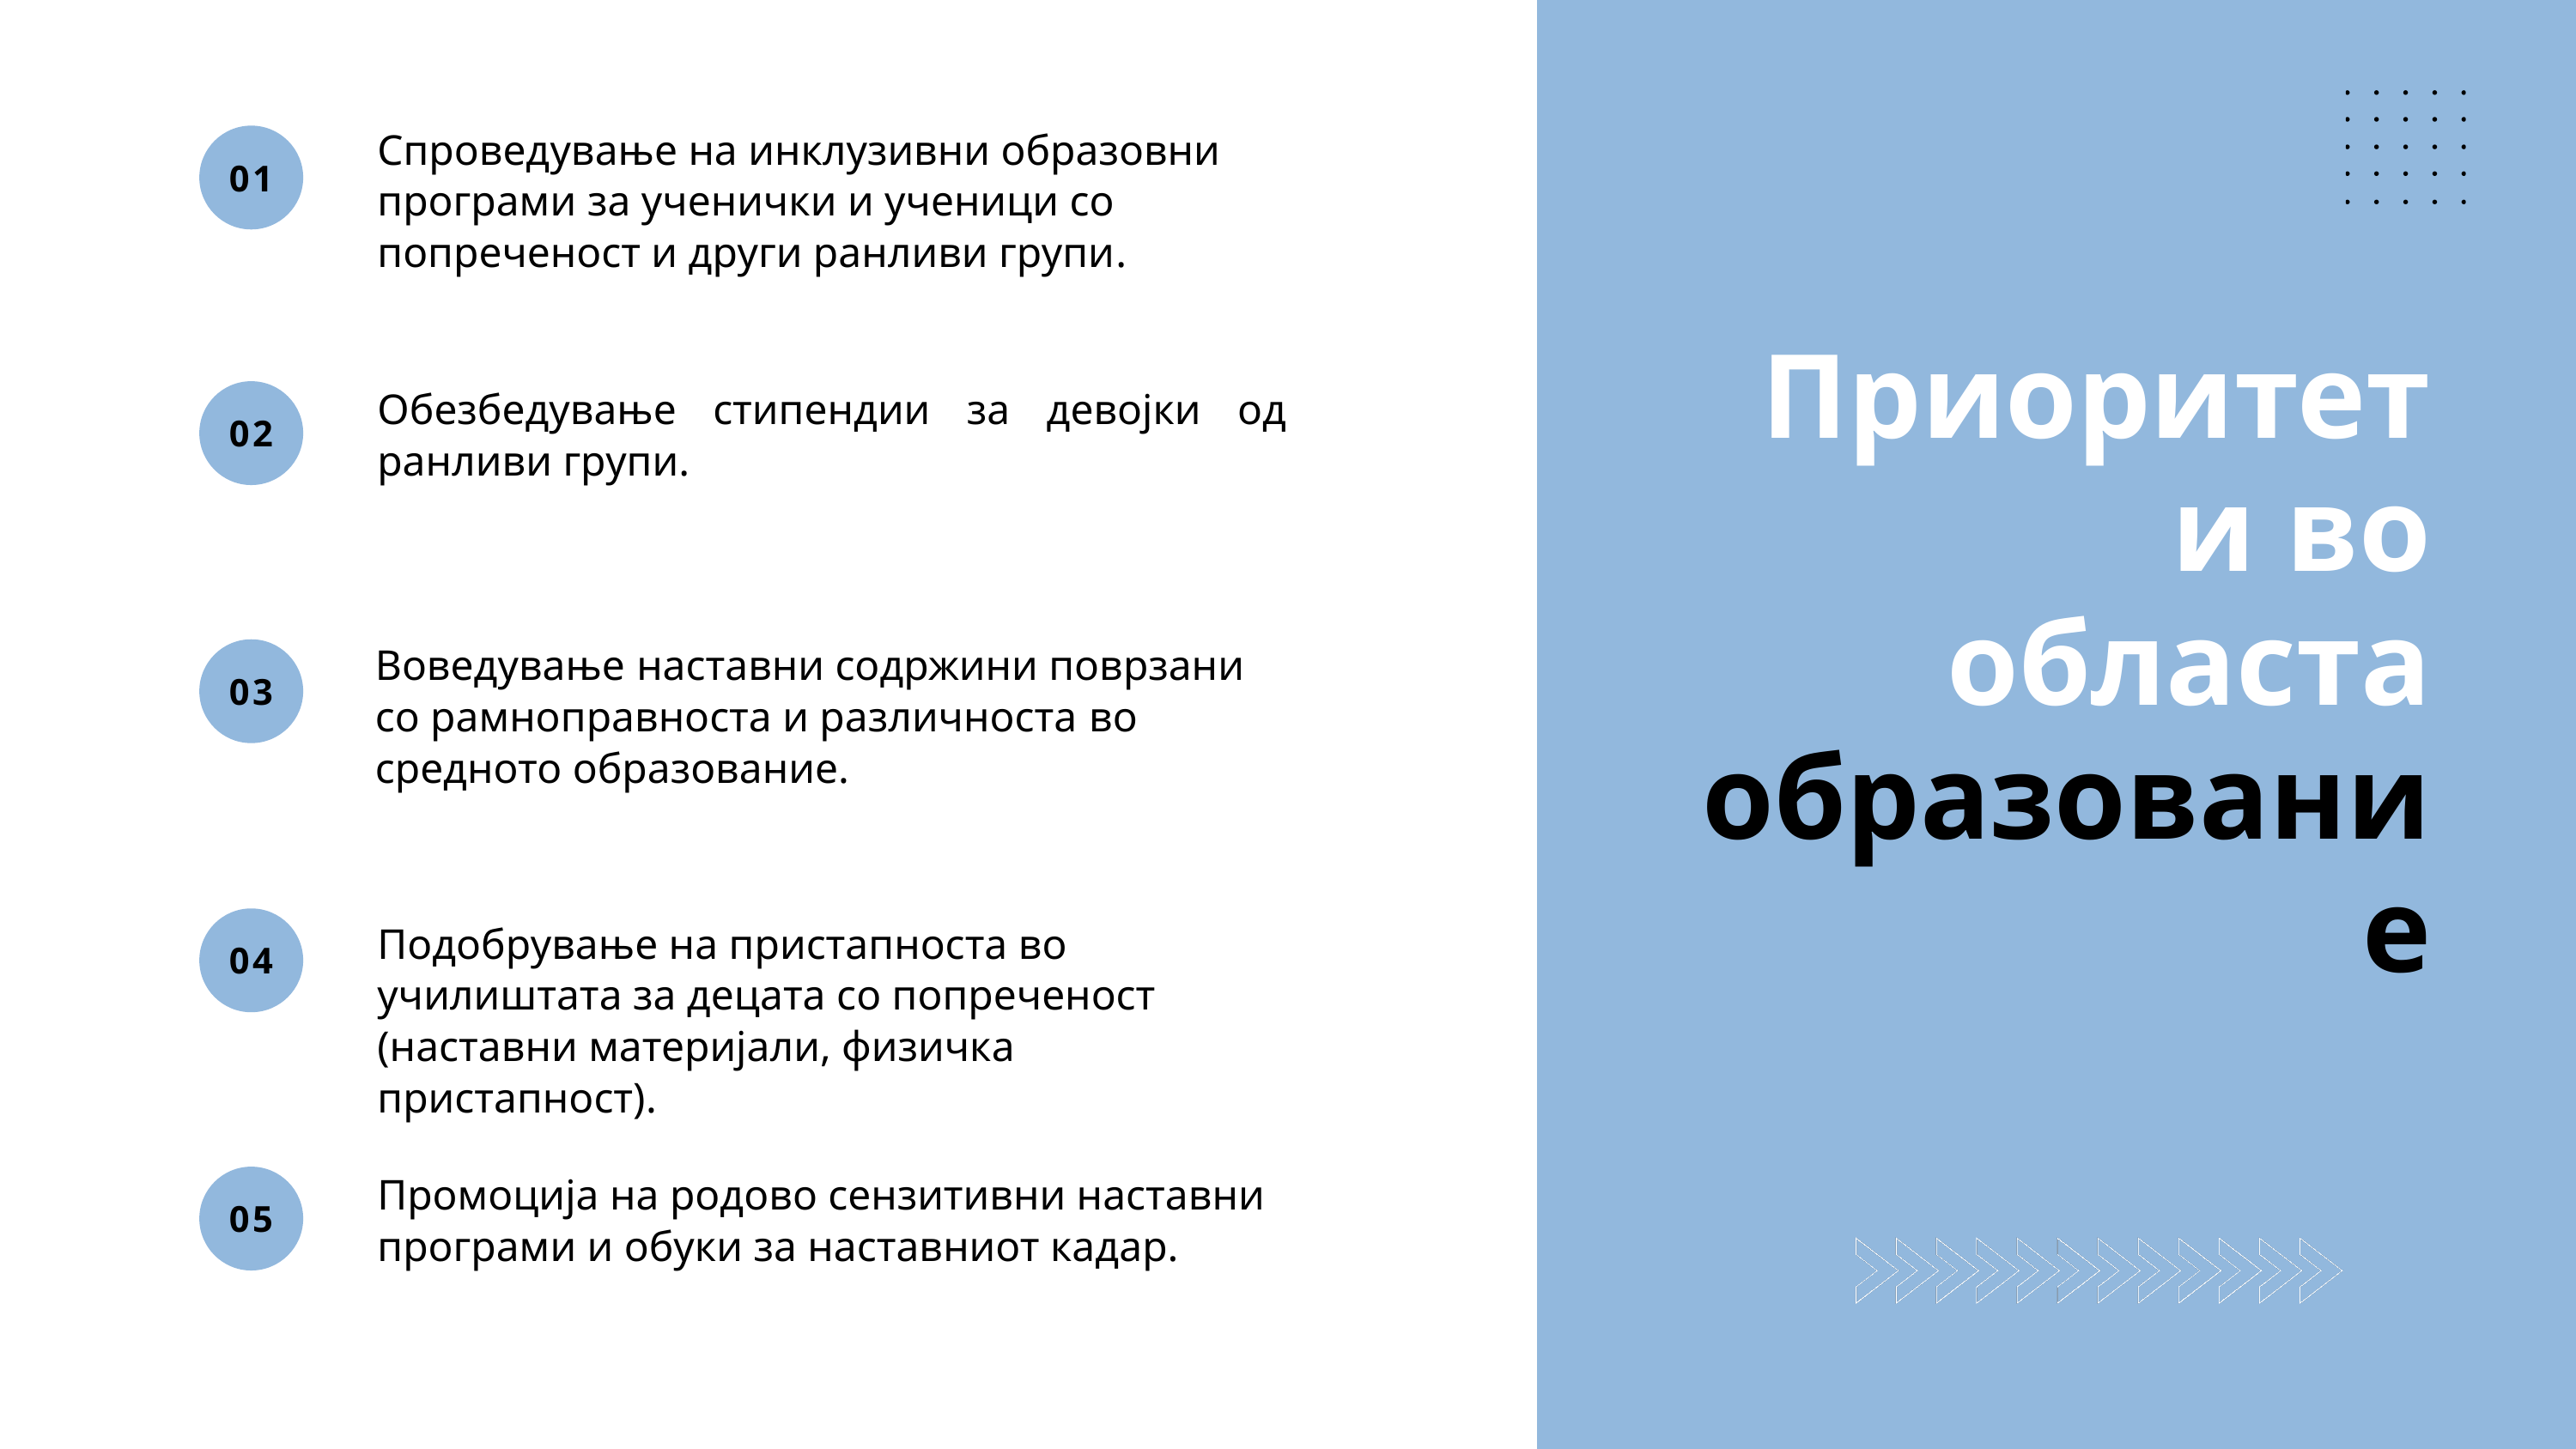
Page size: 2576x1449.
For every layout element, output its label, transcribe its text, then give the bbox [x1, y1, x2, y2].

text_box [198, 1166, 304, 1271]
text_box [198, 125, 304, 230]
text_box Спроведување на инклузивни образовни програми за ученички и ученици со попреченост и други ранливи групи. [377, 121, 1331, 276]
text_box Промоција на родово сензитивни наставни програми и обуки за наставниот кадар. [377, 1167, 1288, 1270]
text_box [198, 908, 304, 1013]
text_box Подобрување на пристапноста во училиштата за децата со попреченост (наставни материјали, физичка пристапност). [377, 915, 1288, 1122]
text_box Обезбедување стипендии за девојки од ранливи групи. [377, 381, 1288, 484]
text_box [198, 639, 304, 743]
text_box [1536, 0, 2576, 1449]
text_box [198, 380, 304, 486]
text_box Воведување наставни содржини поврзани со рамноправноста и различноста во средното образование. [374, 637, 1286, 791]
